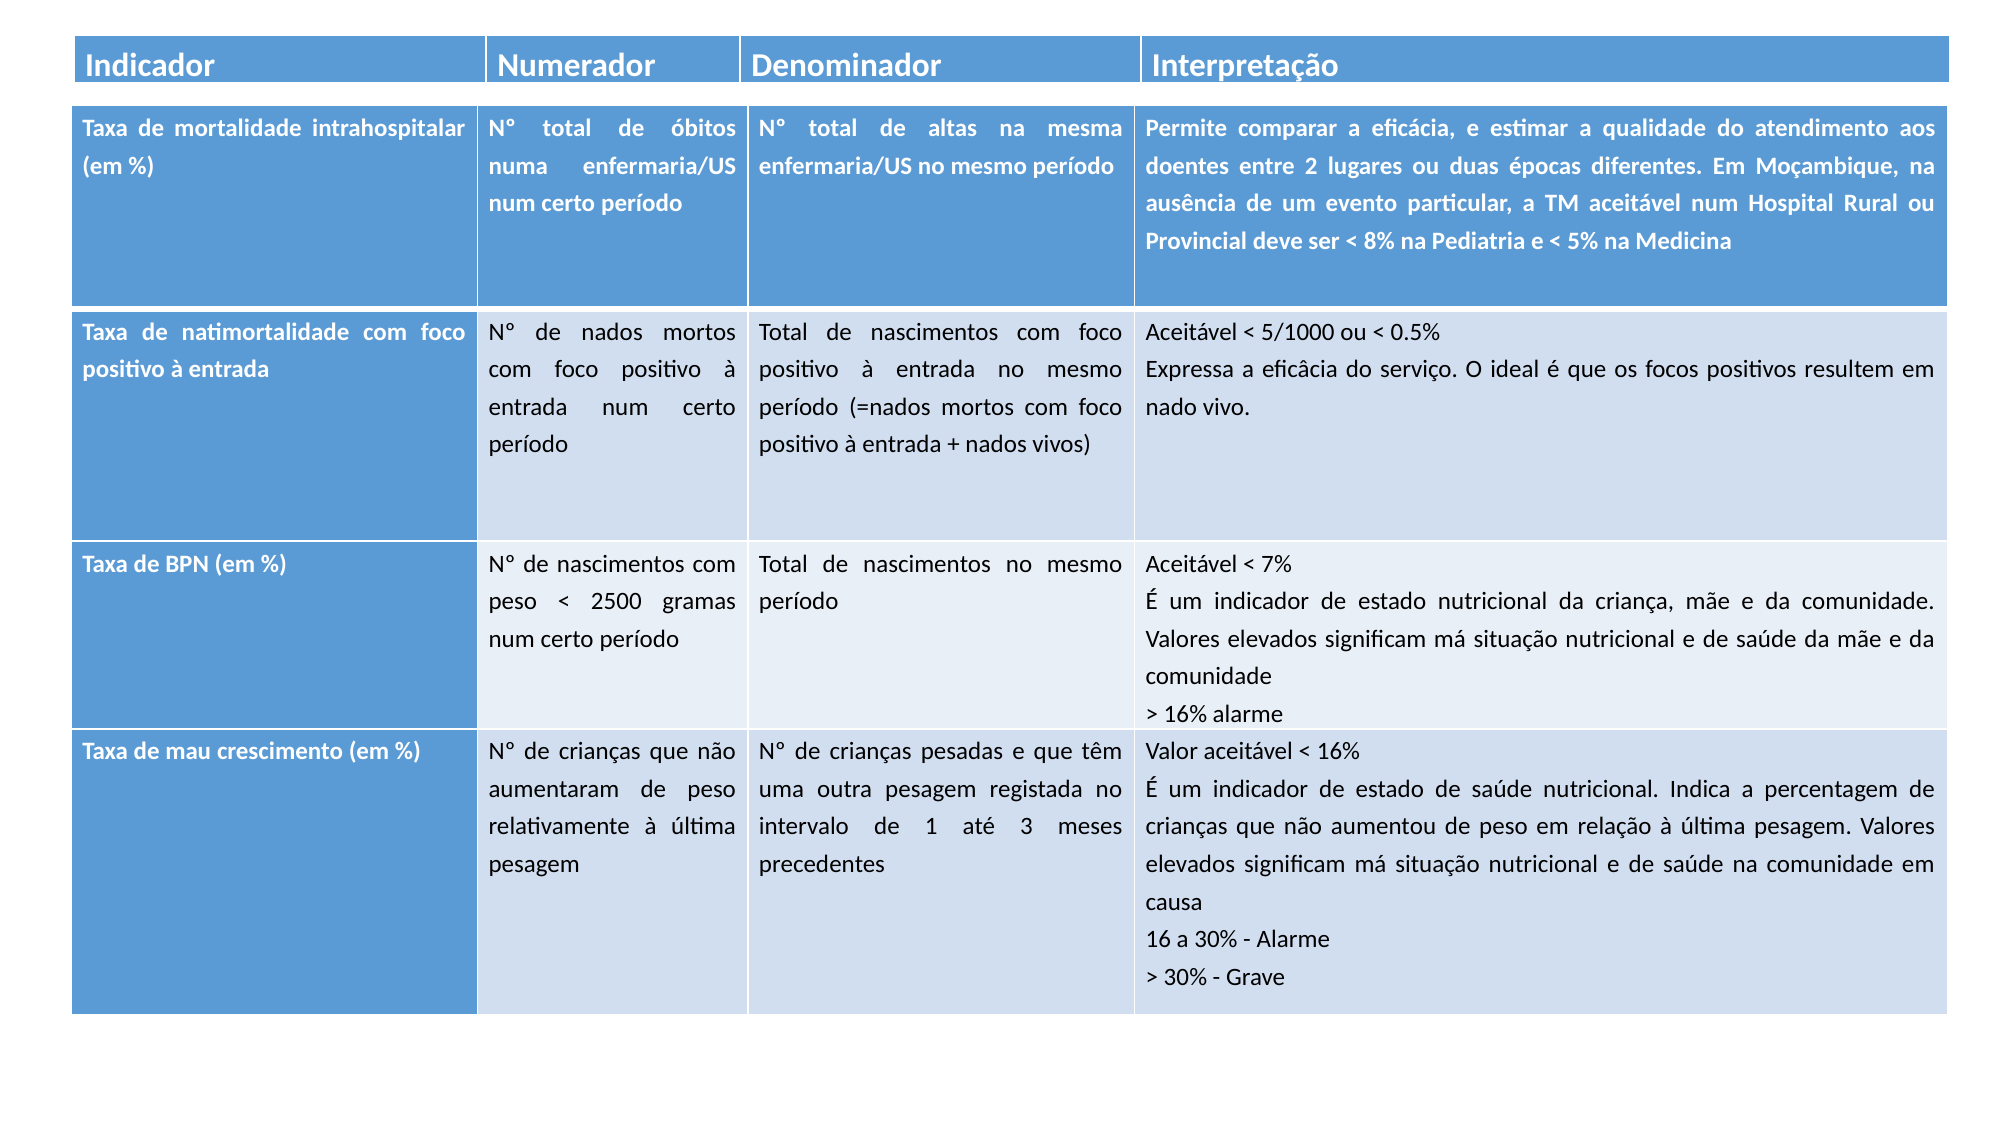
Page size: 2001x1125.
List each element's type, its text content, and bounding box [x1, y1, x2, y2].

table_cell Nº de crianças pesadas e que têm uma outra pesagem registada no intervalo de 1 até 3 meses precedentes [749, 730, 1134, 1014]
table_header Denominador [741, 36, 1140, 82]
table_cell Nº de crianças que não aumentaram de peso relativamente à última pesagem [478, 730, 747, 1014]
table_cell Aceitável < 7% É um indicador de estado nutricional da criança, mãe e da comunidade. Valores elevados significam má situação nutricional e de saúde da mãe e da comunidade > 16% alarme [1135, 542, 1947, 728]
table_cell Taxa de BPN (em %) [72, 542, 477, 728]
table_header Taxa de mortalidade intrahospitalar (em %) [72, 106, 477, 306]
table_cell Total de nascimentos no mesmo período [749, 542, 1134, 728]
table_cell Aceitável < 5/1000 ou < 0.5% Expressa a eficâcia do serviço. O ideal é que os focos positivos resultem em nado vivo. [1135, 312, 1947, 540]
table_cell Nº de nados mortos com foco positivo à entrada num certo período [478, 312, 747, 540]
table_header Indicador [75, 36, 485, 82]
table_header Nº total de altas na mesma enfermaria/US no mesmo período [749, 106, 1134, 306]
table_header Nº total de óbitos numa enfermaria/US num certo período [478, 106, 747, 306]
table_cell Total de nascimentos com foco positivo à entrada no mesmo período (=nados mortos com foco positivo à entrada + nados vivos) [749, 312, 1134, 540]
table_cell Taxa de mau crescimento (em %) [72, 730, 477, 1014]
table_header Permite comparar a eficácia, e estimar a qualidade do atendimento aos doentes entre 2 lugares ou duas épocas diferentes. Em Moçambique, na ausência de um evento particular, a TM aceitável num Hospital Rural ou Provincial deve ser < 8% na Pediatria e < 5% na Medicina [1135, 106, 1947, 306]
table_header Interpretação [1142, 36, 1949, 82]
table_cell Nº de nascimentos com peso < 2500 gramas num certo período [478, 542, 747, 728]
table_cell Taxa de natimortalidade com foco positivo à entrada [72, 312, 477, 540]
table_header Numerador [487, 36, 739, 82]
table_cell Valor aceitável < 16% É um indicador de estado de saúde nutricional. Indica a percentagem de crianças que não aumentou de peso em relação à última pesagem. Valores elevados significam má situação nutricional e de saúde na comunidade em causa 16 a 30% - Alarme > 30% - Grave [1135, 730, 1947, 1014]
